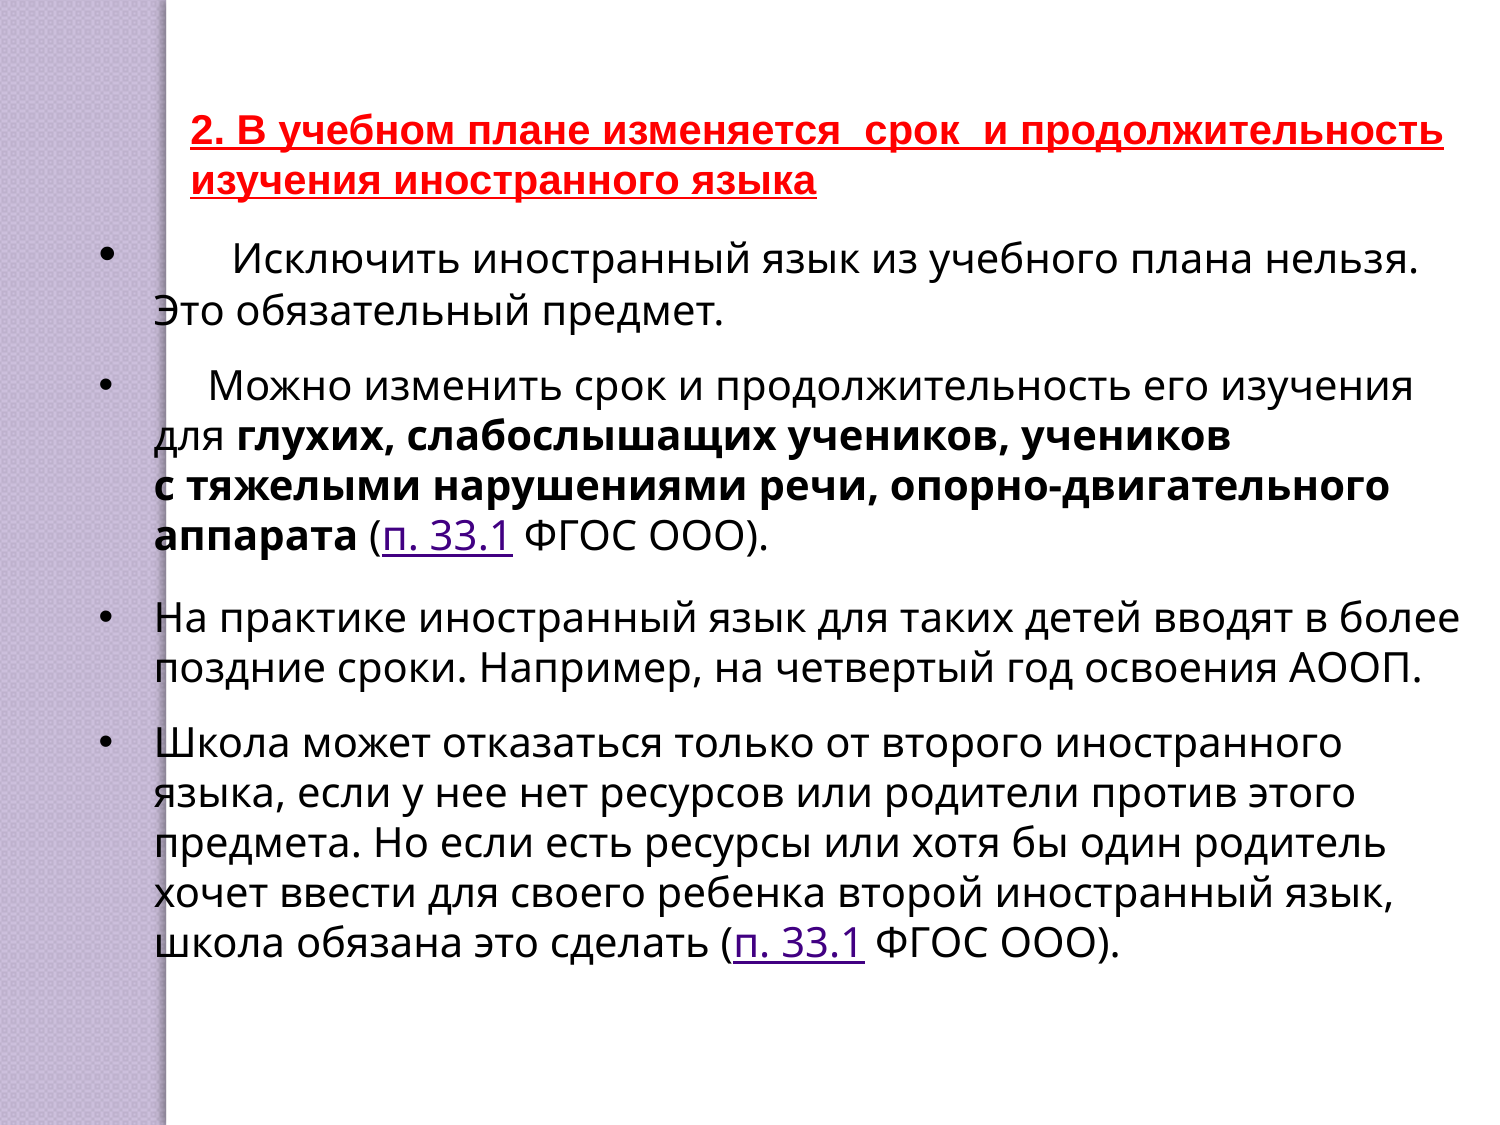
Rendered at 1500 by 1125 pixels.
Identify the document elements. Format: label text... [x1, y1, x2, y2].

text_box Исключить иностранный язык из учебного плана нельзя. Это обязательный предмет. Можно изменить срок и продолжительность его изучения для глухих, слабослышащих учеников, учеников с тяжелыми нарушениями речи, опорно-двигательного аппарата (п. 33.1 ФГОС ООО). На практике иностранный язык для таких детей вводят в более поздние сроки. Например, на четвертый год освоения АООП. Школа может отказаться только от второго иностранного языка, если у нее нет ресурсов или родители против этого предмета. Но если есть ресурсы или хотя бы один родитель хочет ввести для своего ребенка второй иностранный язык, школа обязана это сделать (п. 33.1 ФГОС ООО). [82, 257, 1500, 1014]
text_box 2. В учебном плане изменяется срок и продолжительность изучения иностранного языка [175, 58, 1464, 248]
